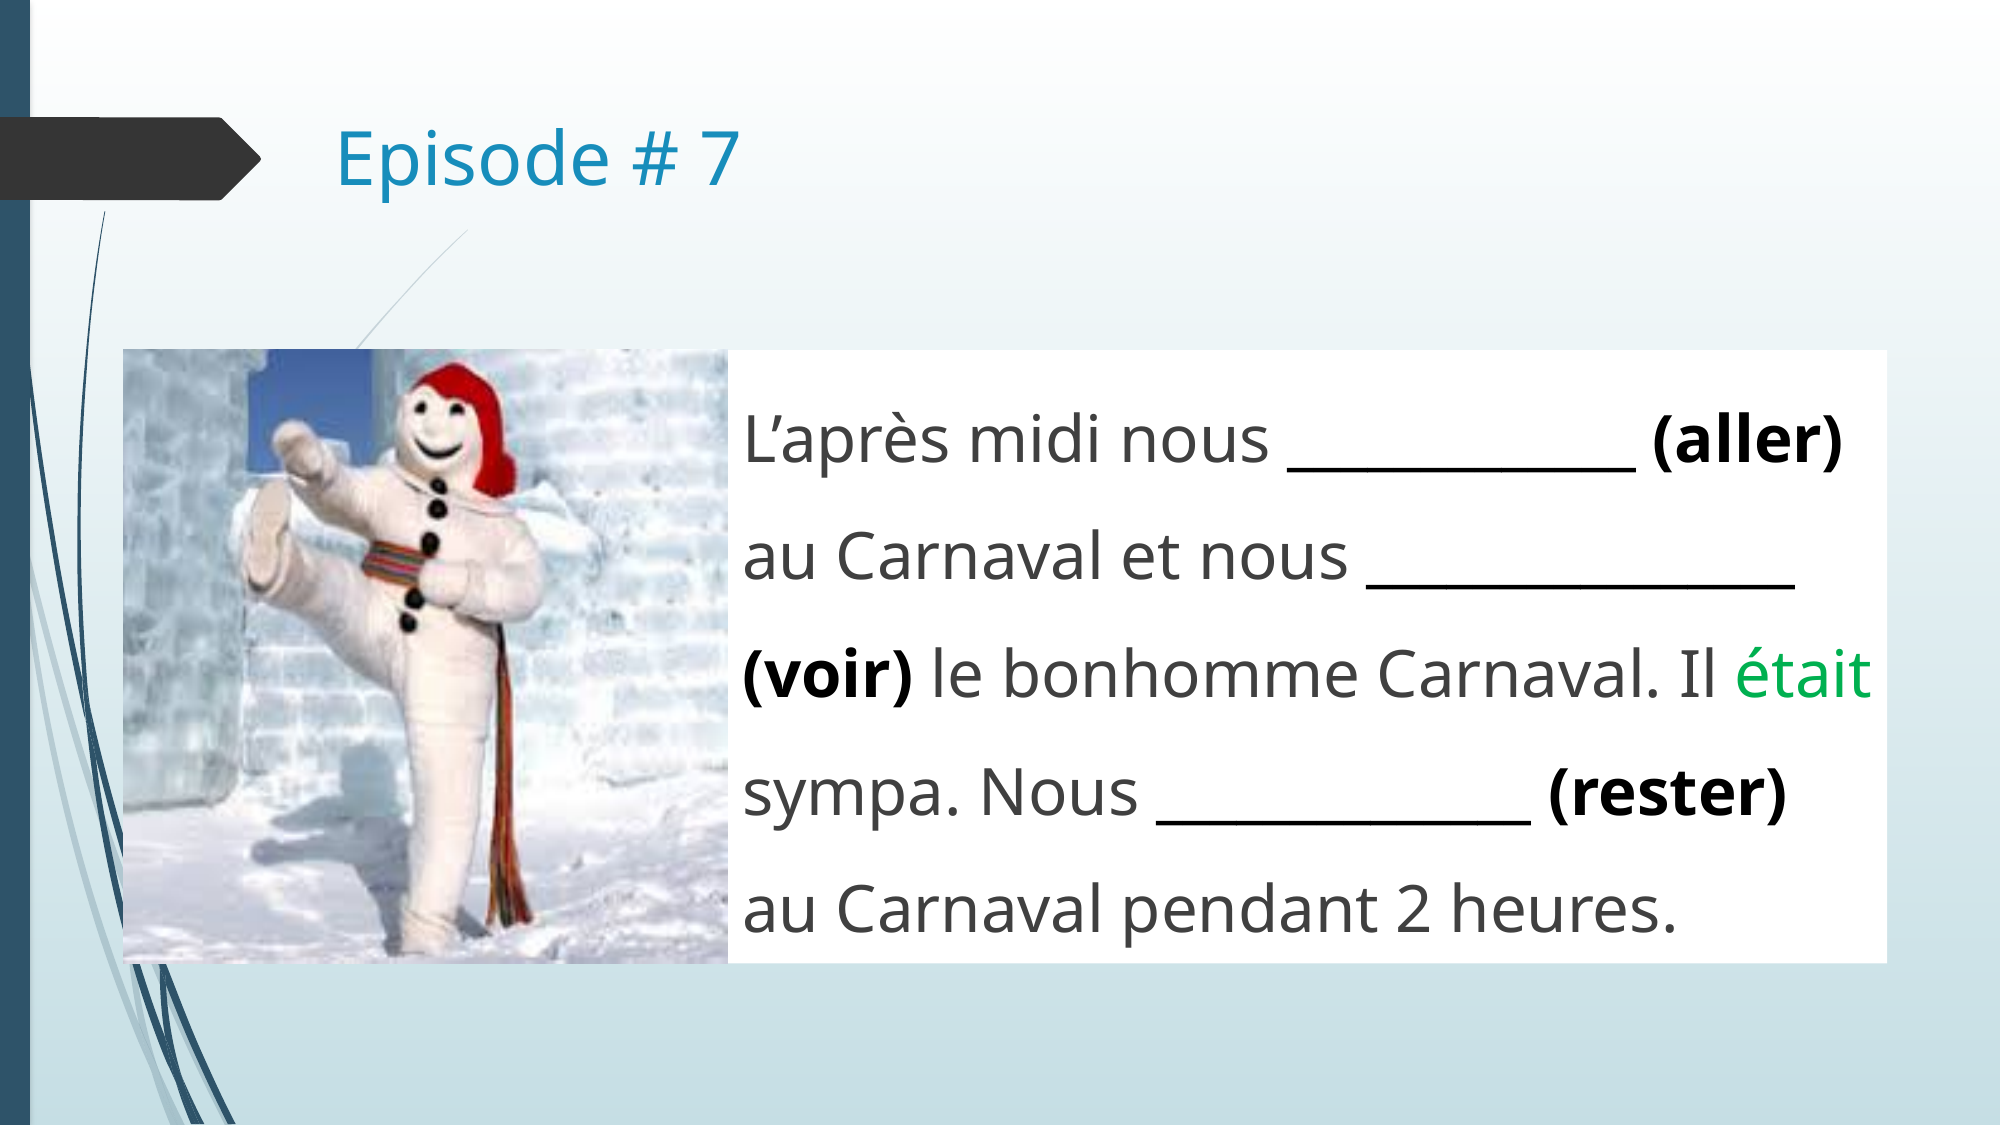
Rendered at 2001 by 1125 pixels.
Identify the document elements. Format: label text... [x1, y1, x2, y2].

title Episode # 7 [319, 102, 1888, 313]
picture [122, 349, 728, 964]
list L’après midi nous _____________ (aller) au Carnaval et nous ________________ (voir) le bonhomme Carnaval. Il était sympa. Nous ______________ (rester) au Carnaval pendant 2 heures. [728, 350, 1888, 964]
